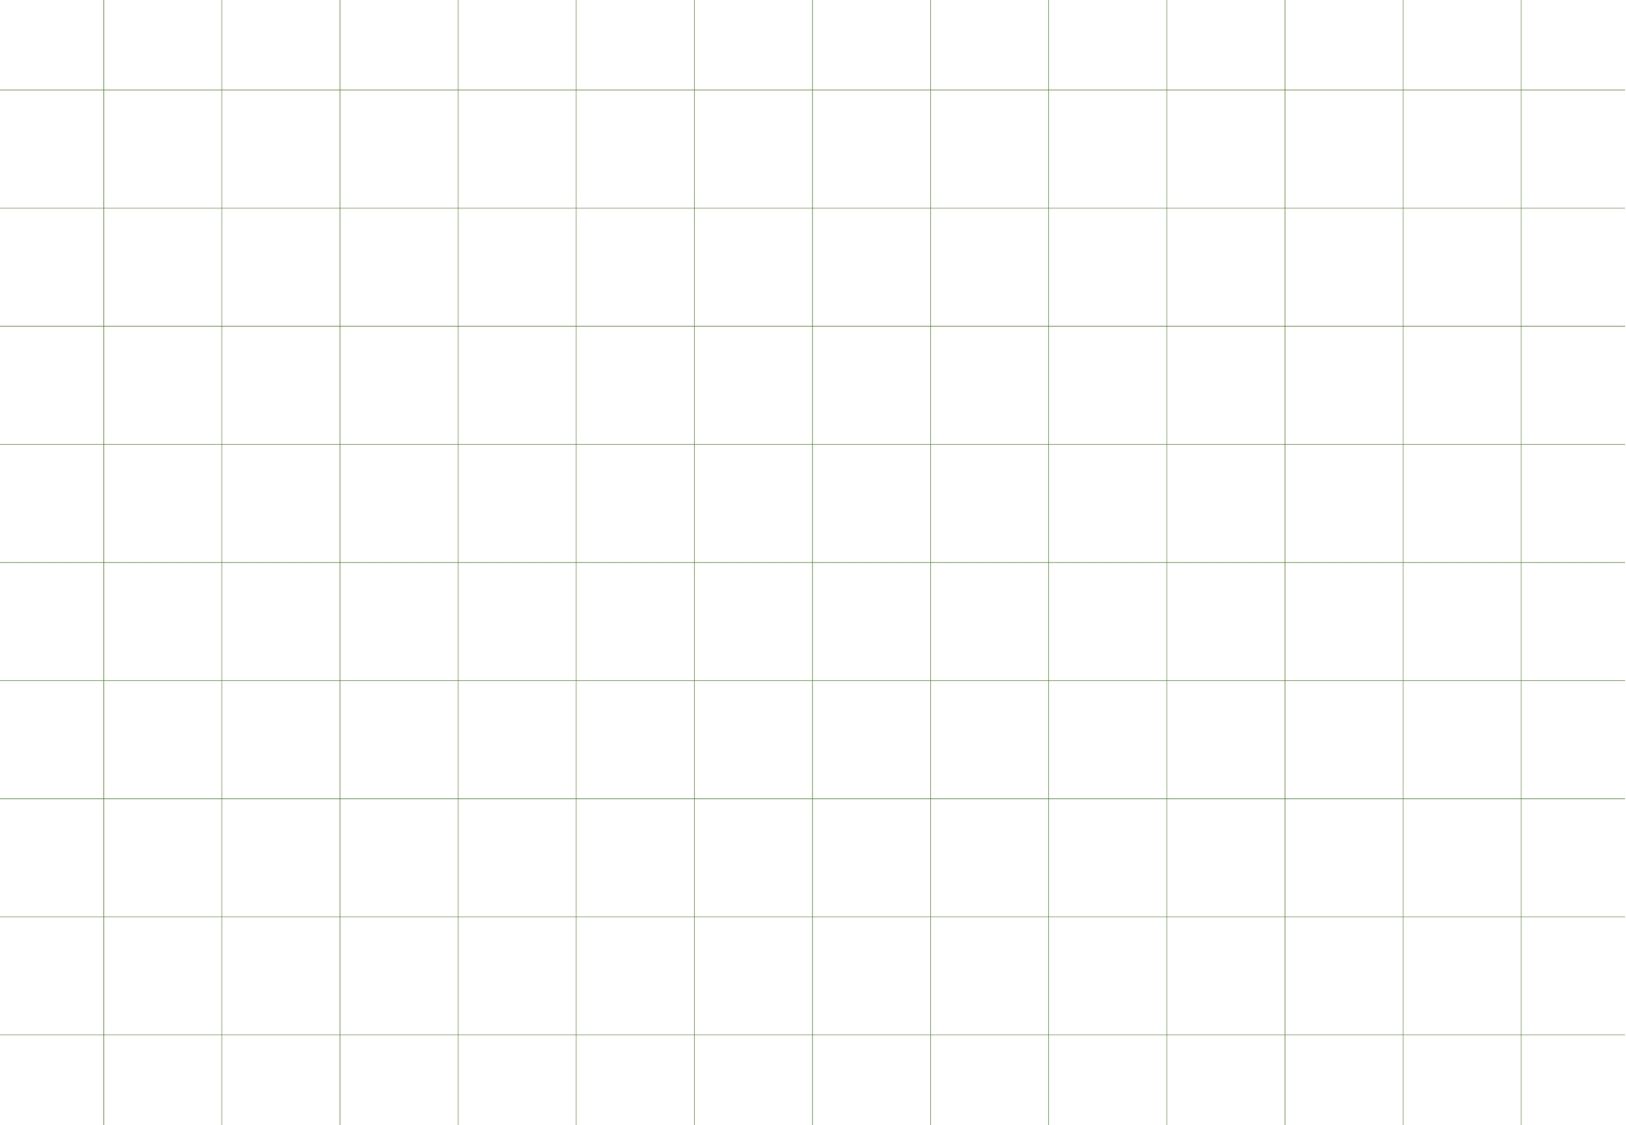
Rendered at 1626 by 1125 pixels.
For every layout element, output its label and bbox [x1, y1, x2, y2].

text_box [0, 0, 1625, 1125]
